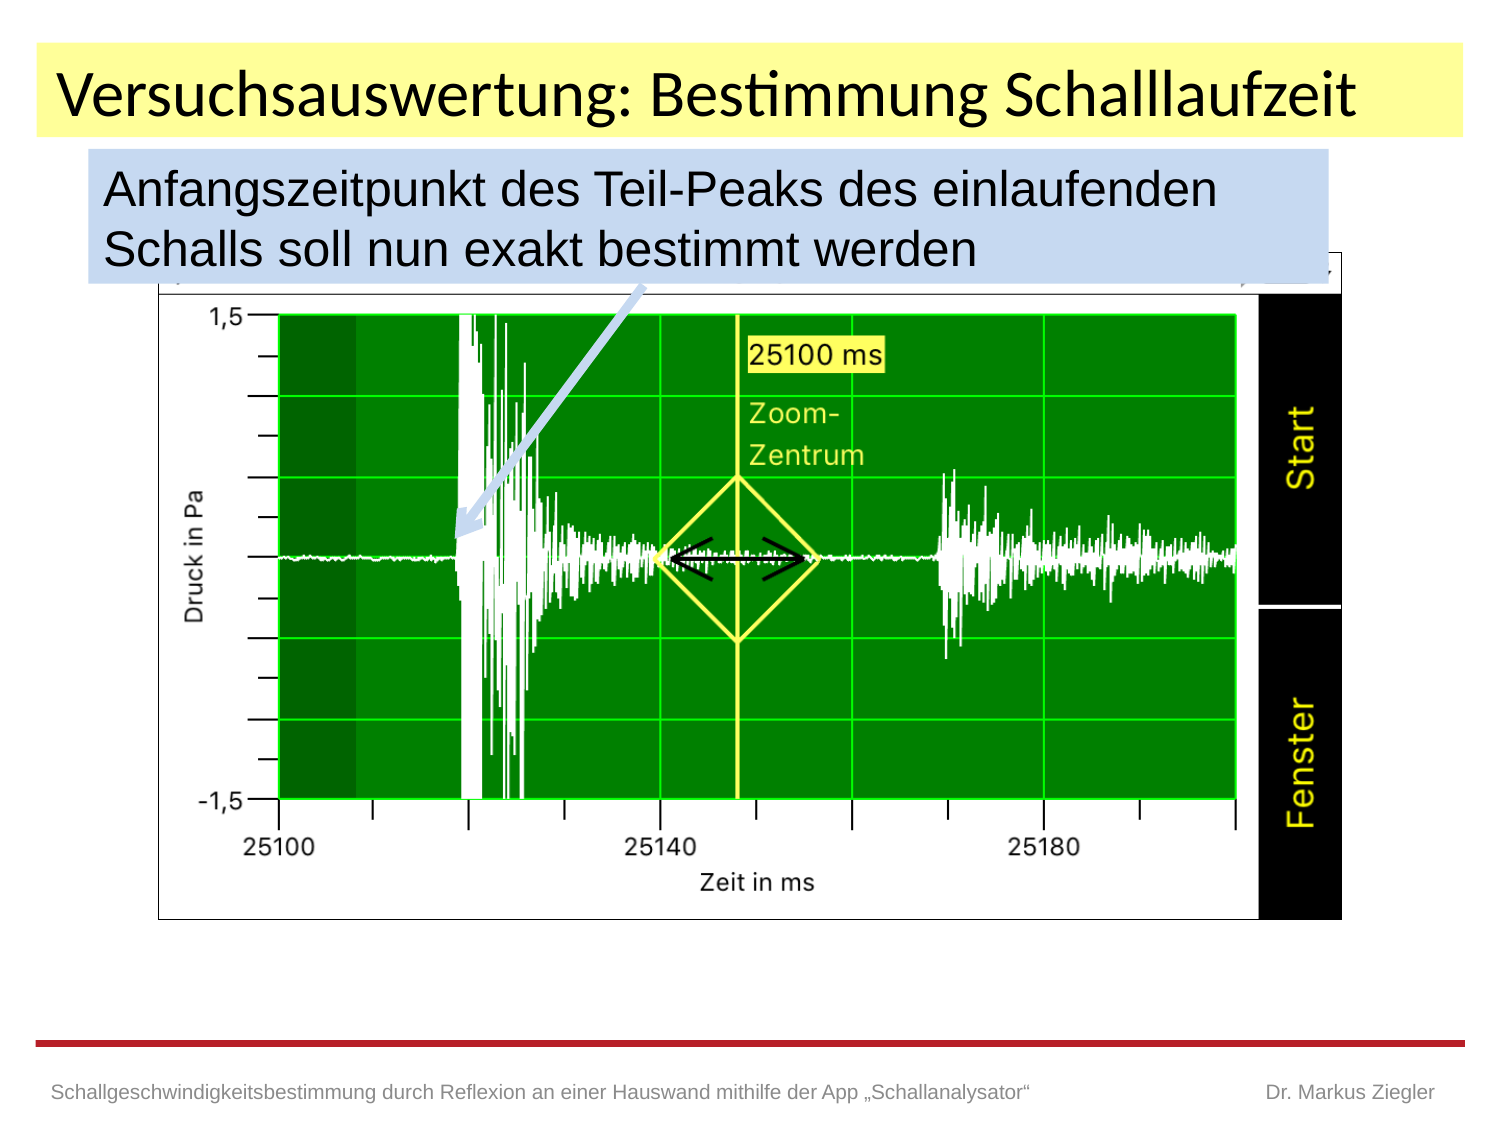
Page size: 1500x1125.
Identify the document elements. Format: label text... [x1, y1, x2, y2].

footer Schallgeschwindigkeitsbestimmung durch Reflexion an einer Hauswand mithilfe der App „Schallanalysator“ Dr. Markus Ziegler [35, 1061, 1459, 1122]
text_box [454, 285, 644, 540]
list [158, 252, 1342, 920]
text_box Anfangszeitpunkt des Teil-Peaks des einlaufenden Schalls soll nun exakt bestimmt werden [88, 148, 1329, 284]
title Versuchsauswertung: Bestimmung Schalllaufzeit [41, 42, 1459, 149]
